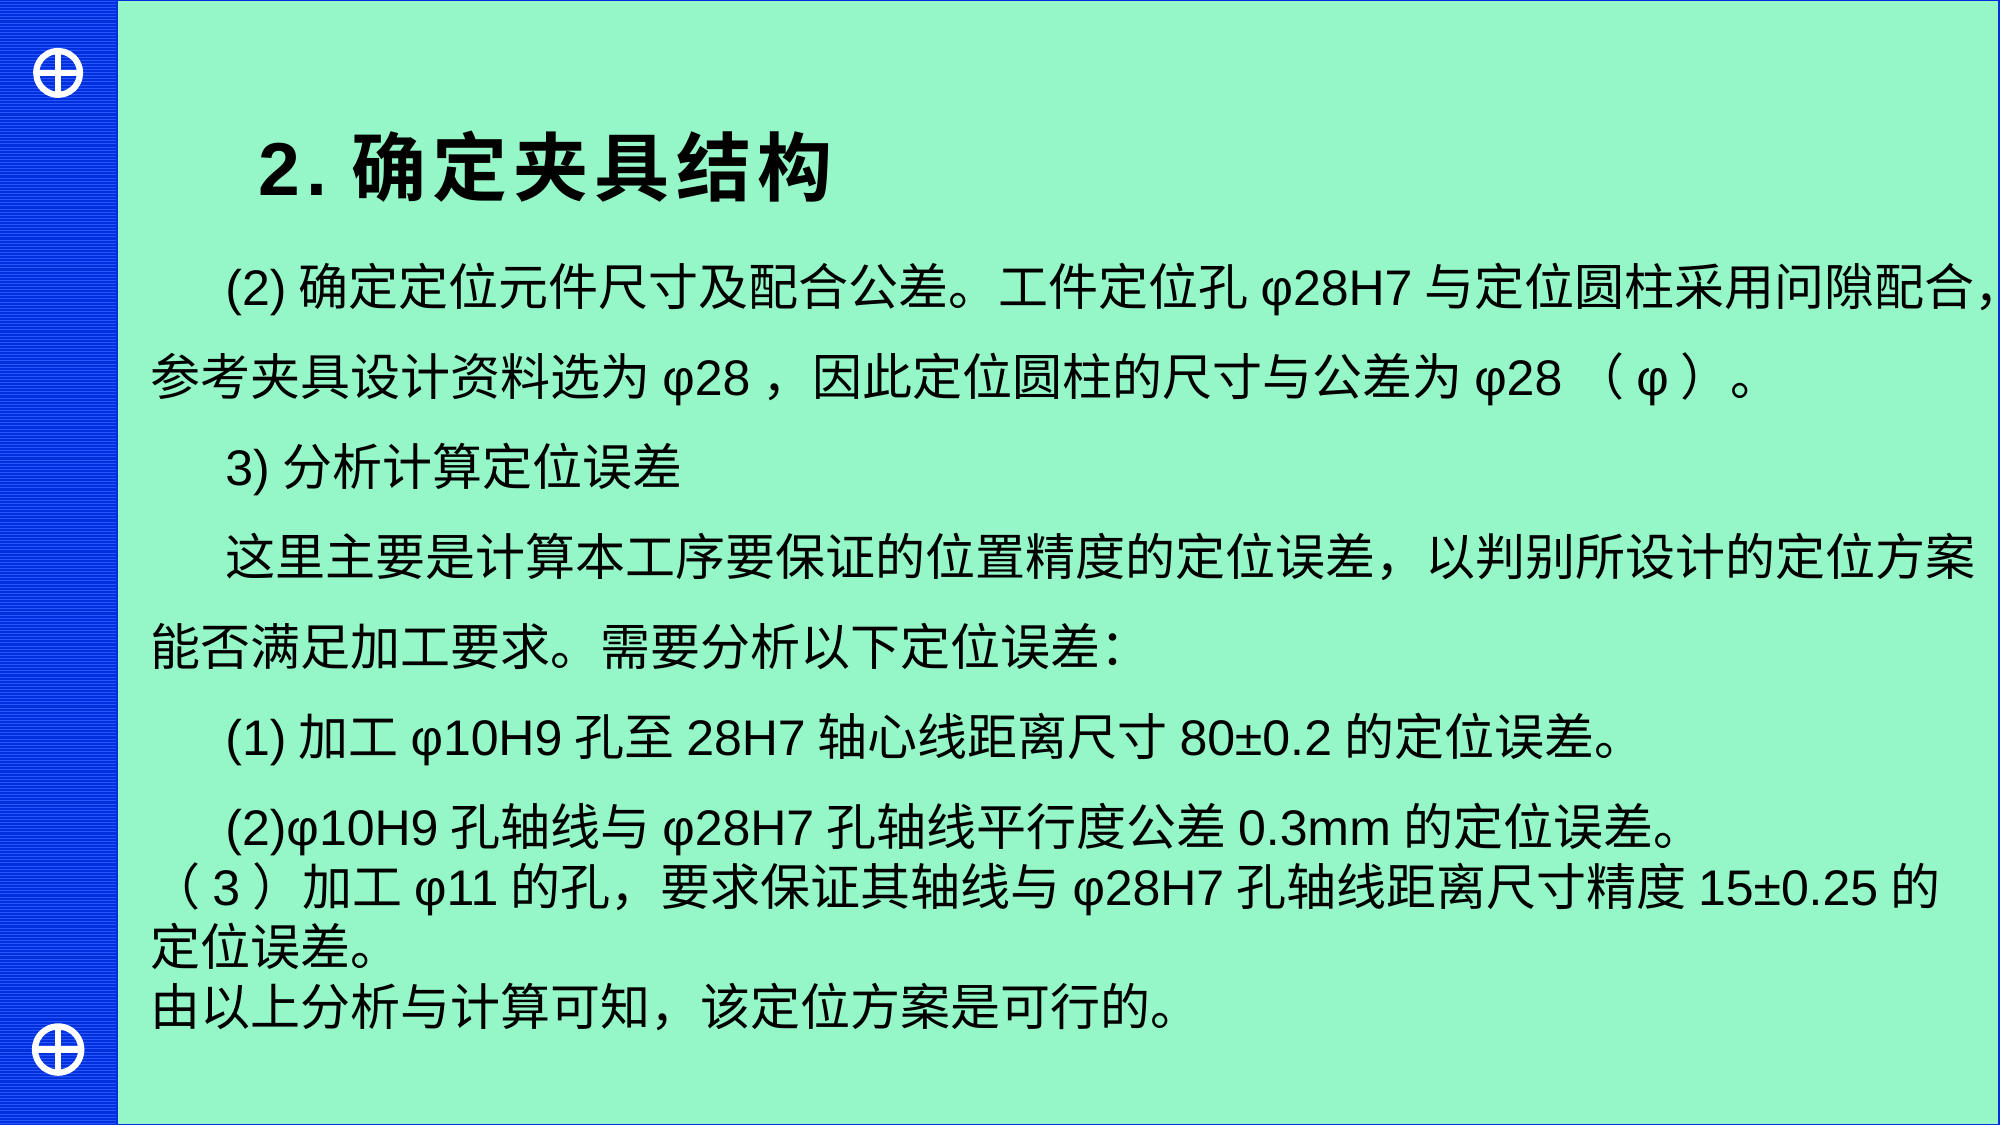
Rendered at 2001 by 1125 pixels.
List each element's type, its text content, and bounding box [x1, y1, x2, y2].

text_box 2.确定夹具结构 [135, 96, 1423, 218]
